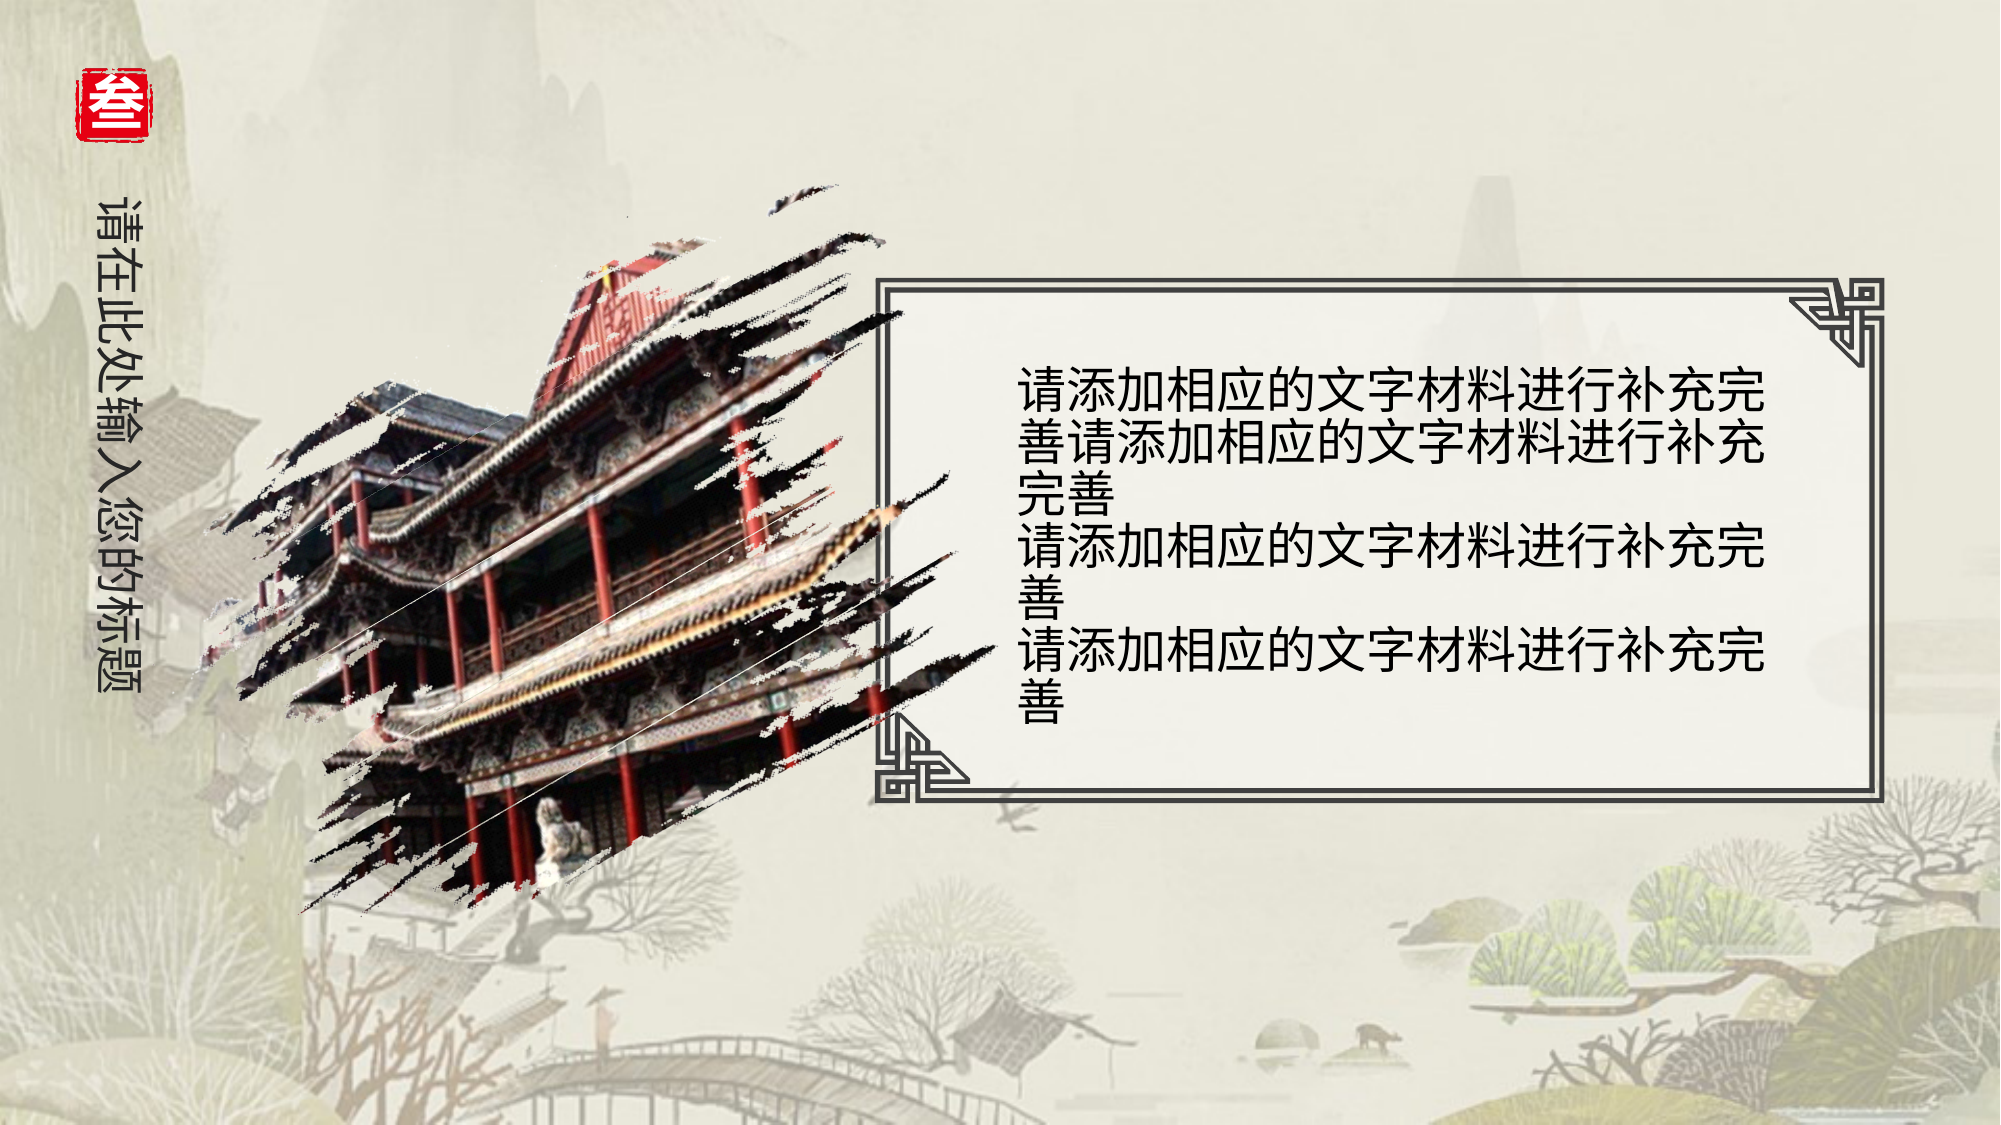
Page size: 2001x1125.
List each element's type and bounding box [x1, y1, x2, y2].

picture [0, 0, 2000, 1125]
text_box [874, 188, 1886, 804]
text_box [297, 819, 718, 1026]
text_box [453, 108, 874, 316]
text_box [76, 519, 378, 914]
